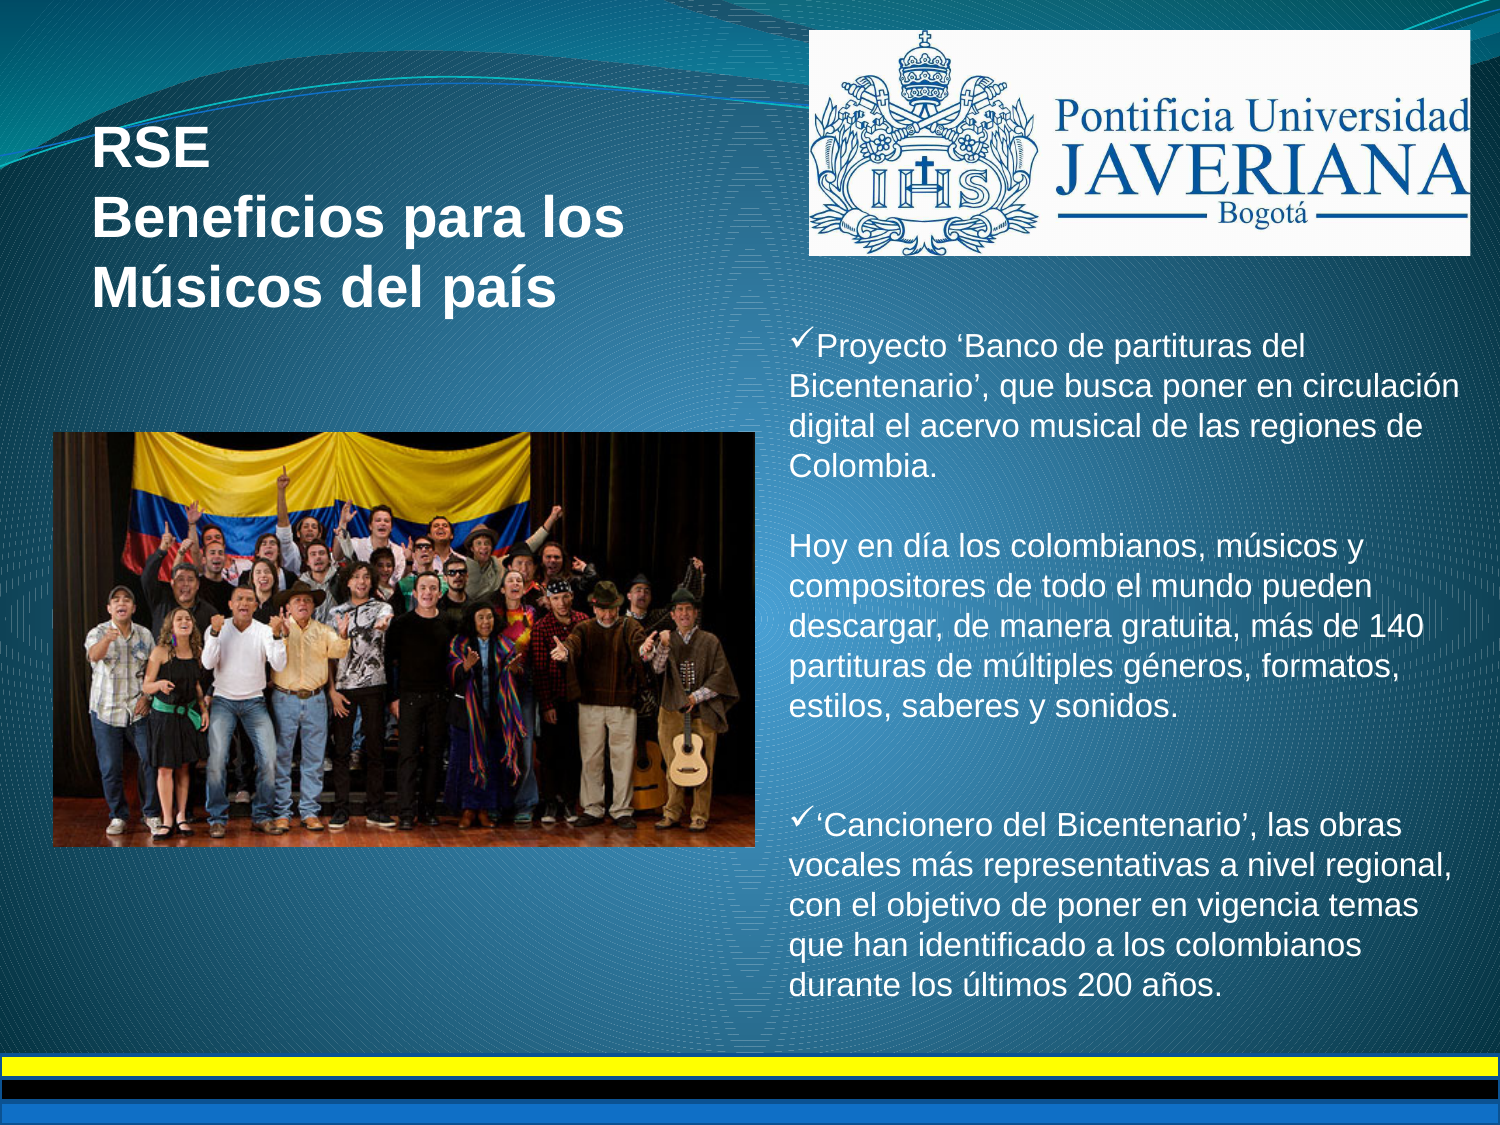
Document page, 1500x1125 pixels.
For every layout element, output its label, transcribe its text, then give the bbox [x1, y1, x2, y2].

text_box RSE Beneficios para los Músicos del país [76, 101, 810, 327]
text_box [0, 1104, 1500, 1125]
text_box [64, 326, 655, 387]
text_box [0, 1076, 1500, 1104]
picture [52, 432, 755, 847]
text_box [0, 1053, 1500, 1076]
text_box [655, 267, 1500, 552]
text_box Proyecto ‘Banco de partituras del Bicentenario’, que busca poner en circulación digital el acervo musical de las regiones de Colombia. Hoy en día los colombianos, músicos y compositores de todo el mundo pueden descargar, de manera gratuita, más de 140 partituras de múltiples géneros, formatos, estilos, saberes y sonidos. ‘Cancionero del Bicentenario’, las obras vocales más representativas a nivel regional, con el objetivo de poner en vigencia temas que han identificado a los colombianos durante los últimos 200 años. [773, 317, 1500, 1011]
picture [808, 28, 1471, 256]
